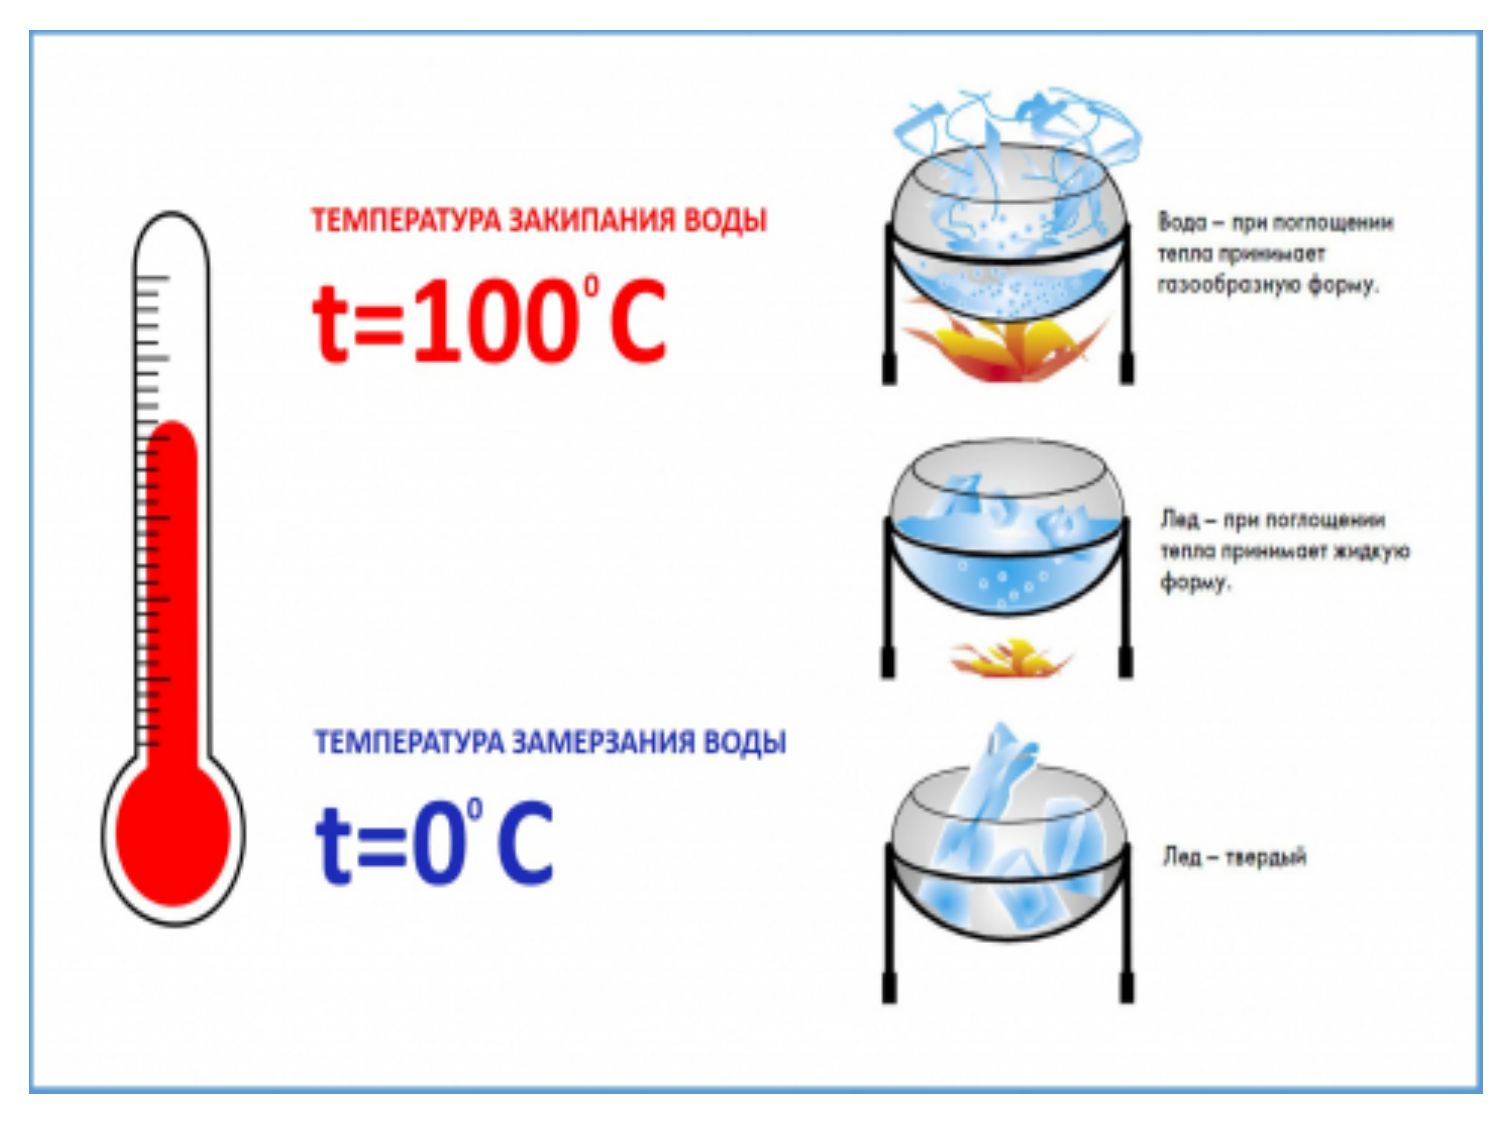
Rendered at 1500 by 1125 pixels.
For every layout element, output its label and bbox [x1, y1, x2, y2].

list [29, 30, 1483, 1095]
